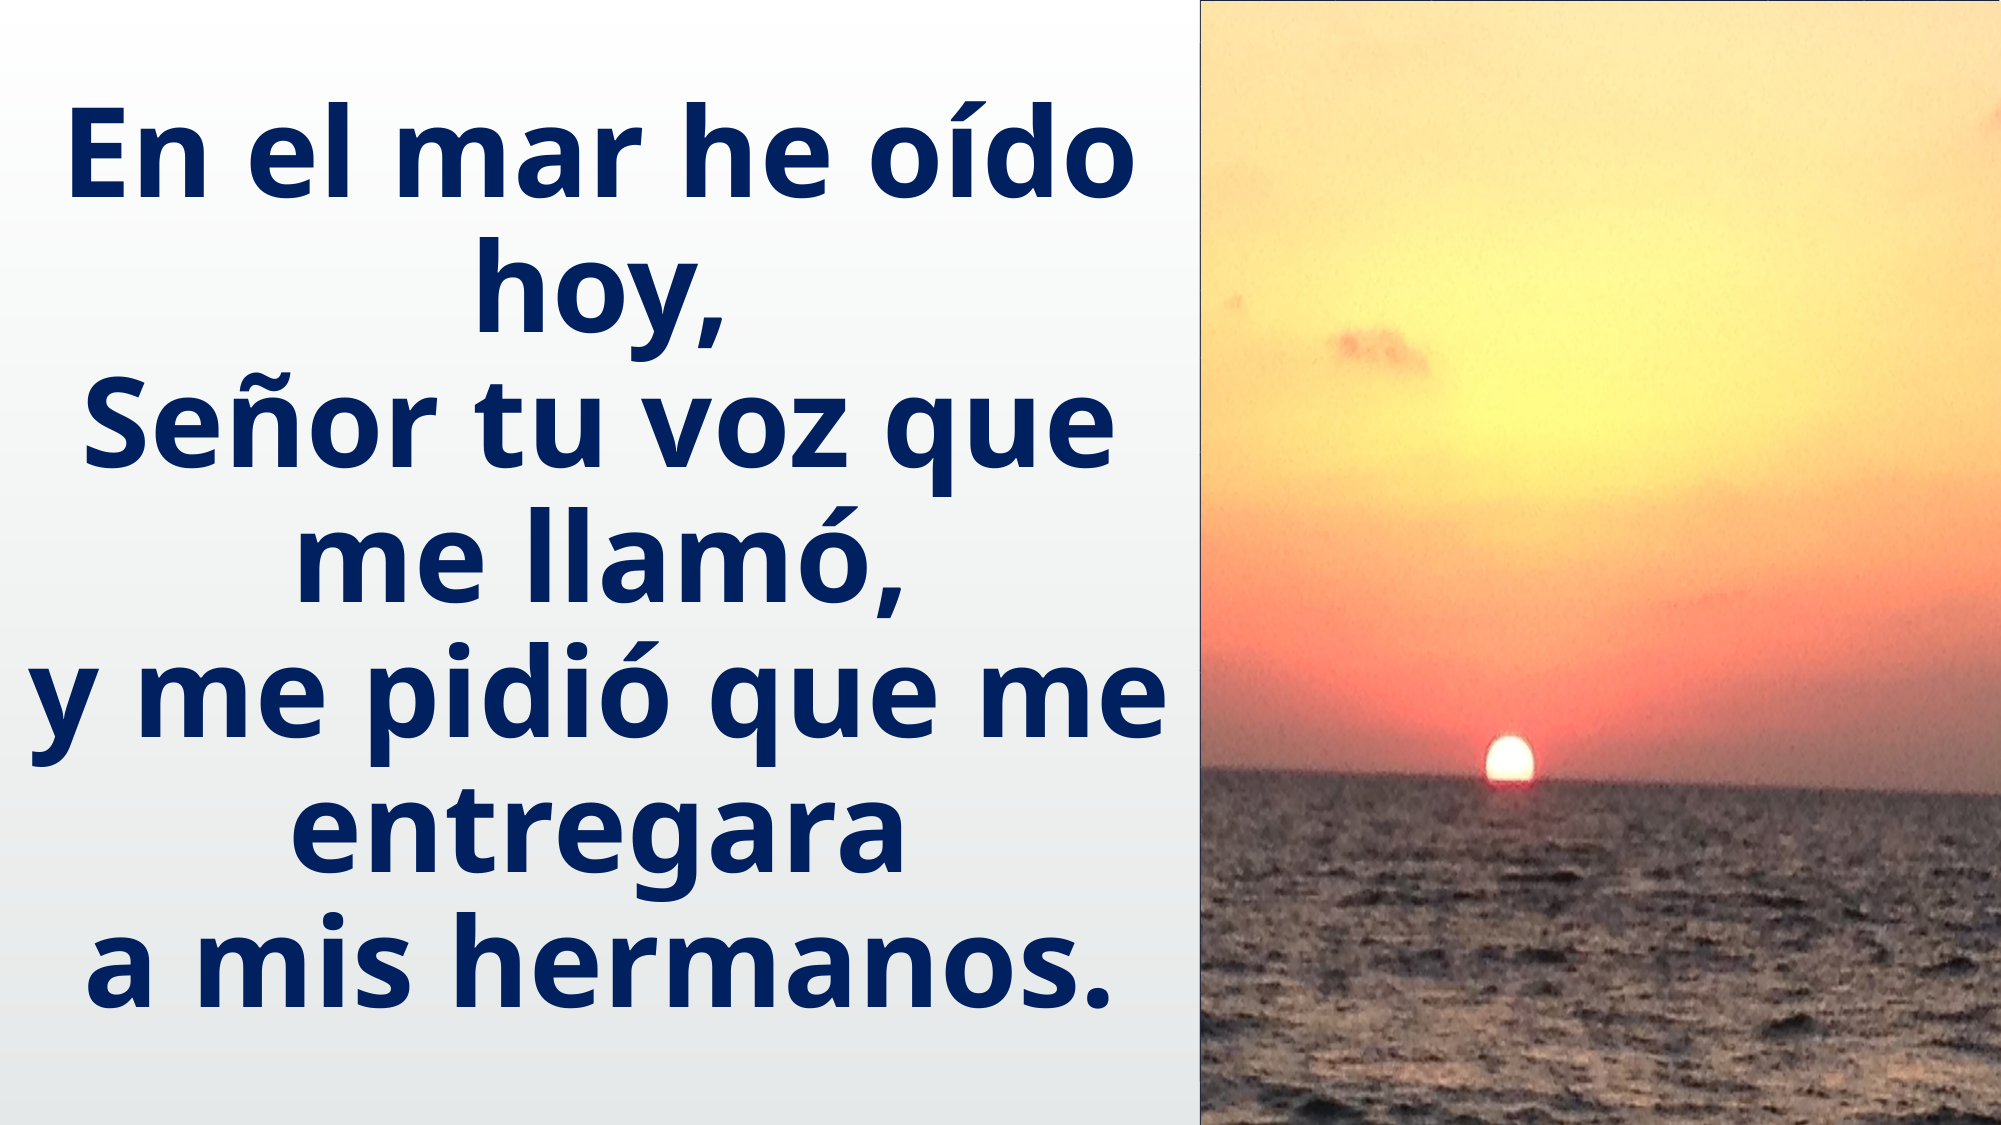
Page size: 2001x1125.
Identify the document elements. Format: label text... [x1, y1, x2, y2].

picture [1200, 1, 2001, 1125]
title En el mar he oído hoy, Señor tu voz que me llamó, y me pidió que me entregara a mis hermanos. [0, 0, 1201, 1125]
